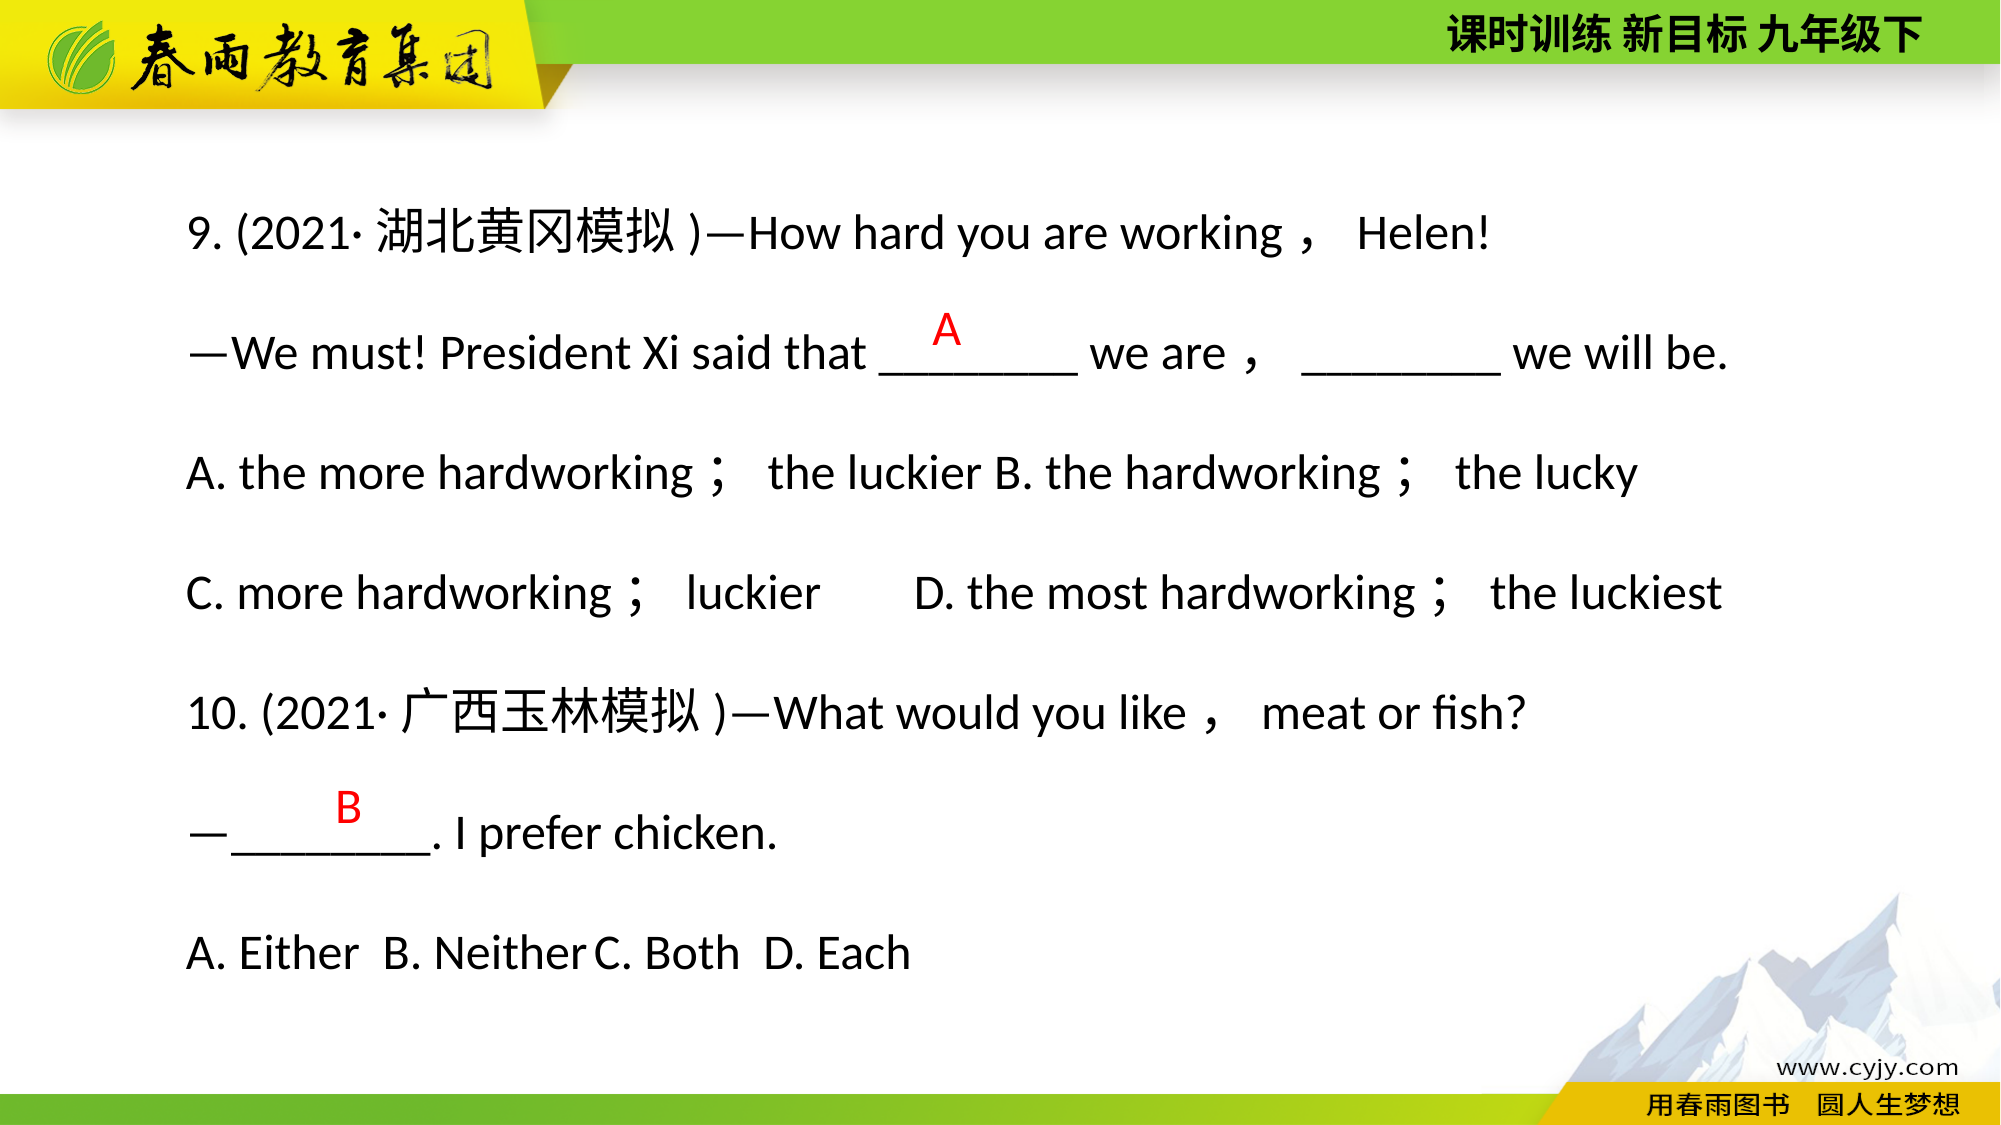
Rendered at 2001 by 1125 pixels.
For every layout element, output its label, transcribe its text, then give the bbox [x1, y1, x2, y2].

text_box 9. (2021·湖北黄冈模拟)—How hard you are working，Helen! —We must! President Xi said that ________ we are，________ we will be. A. the more hard­working；the luckier B. the hard­working；the lucky C. more hard­working；luckier D. the most hard­working；the luckiest 10. (2021·广西玉林模拟)—What would you like，meat or fish? —________. I prefer chicken. A. Either B. Neither C. Both D. Each [171, 132, 1874, 988]
picture [0, 0, 2001, 1125]
text_box B [320, 766, 378, 842]
text_box A [917, 288, 977, 363]
